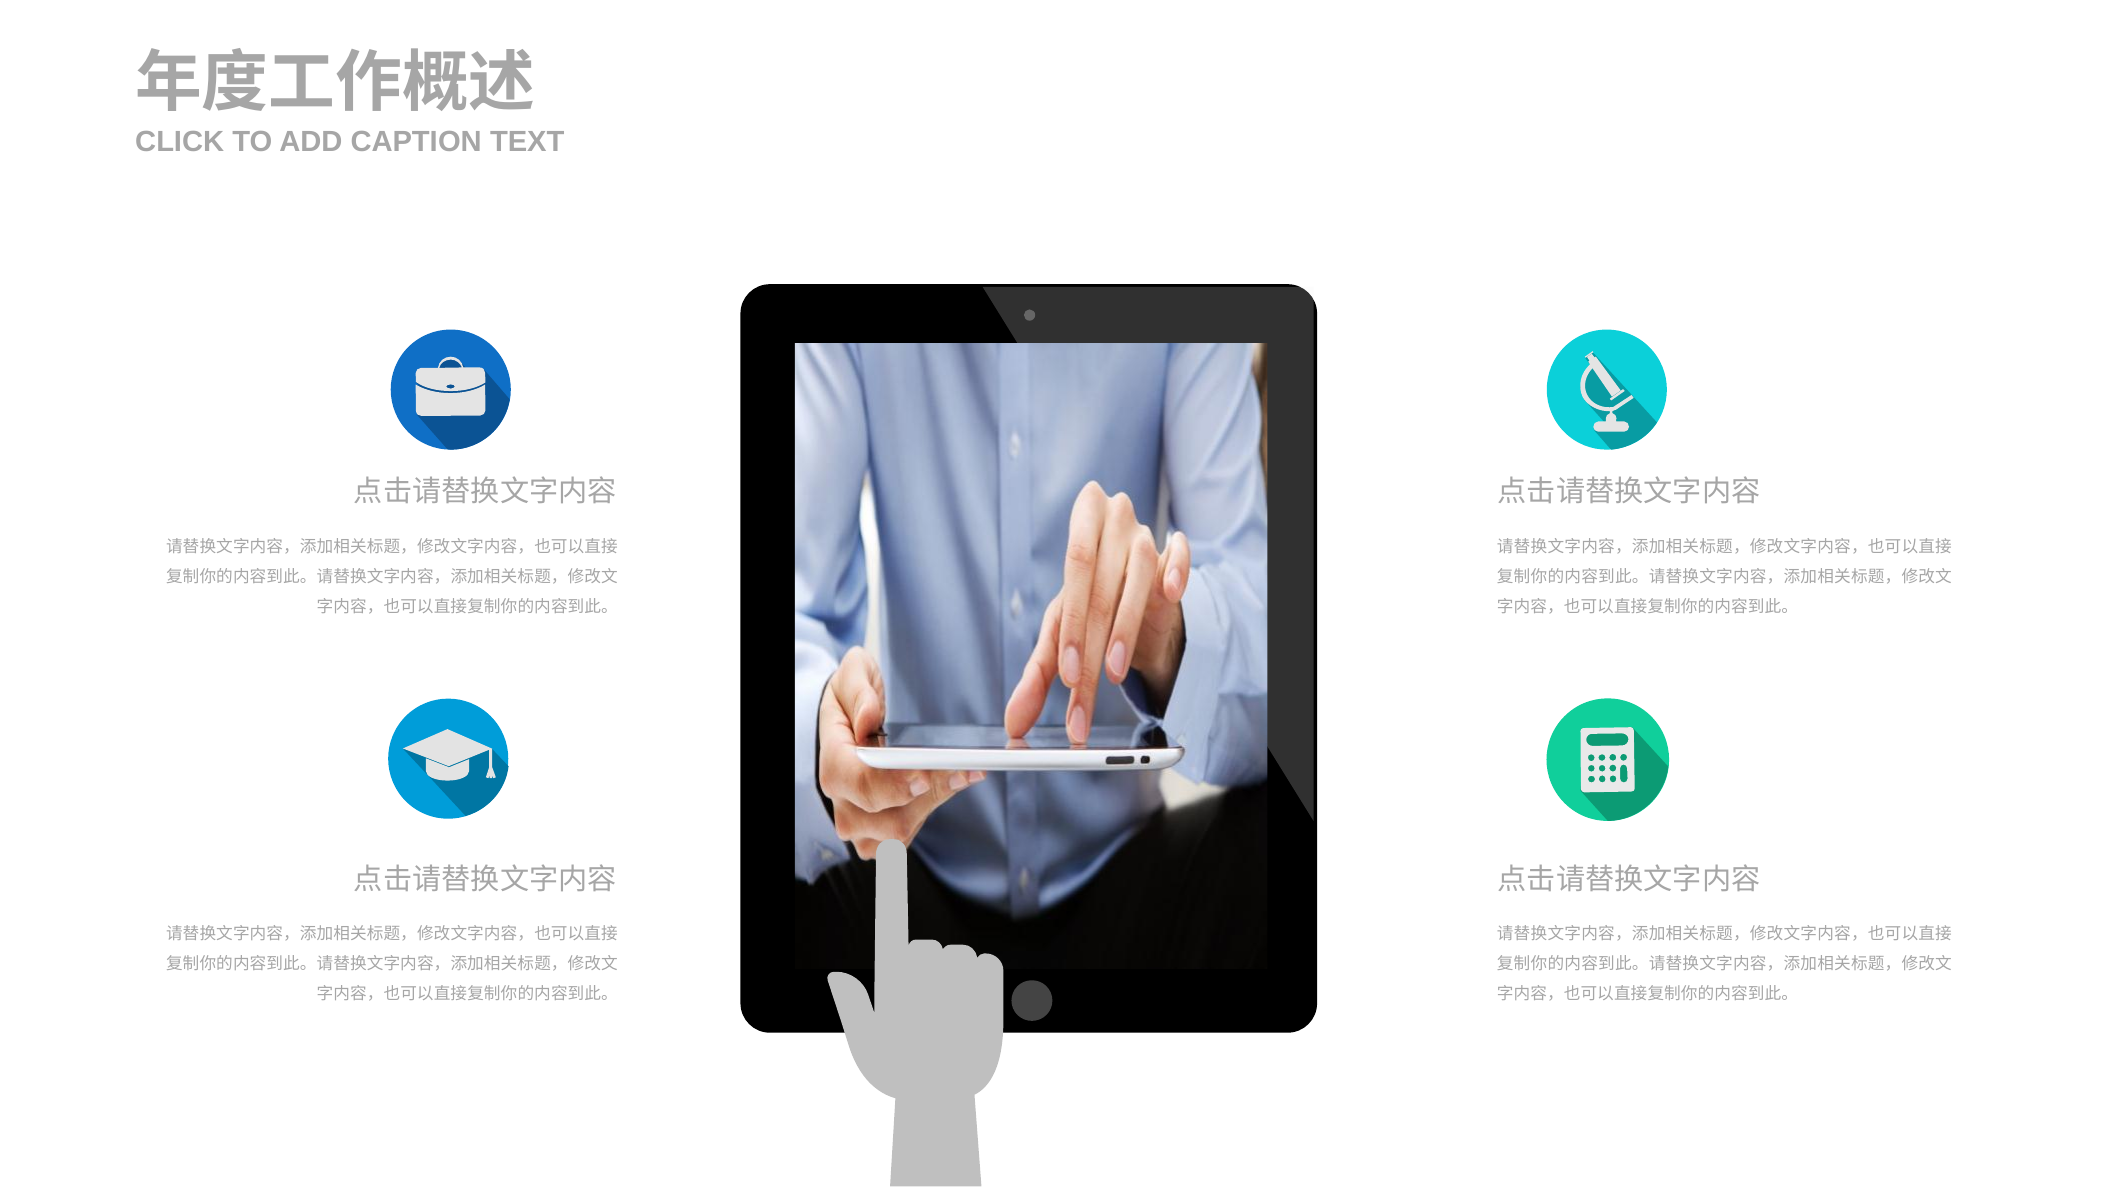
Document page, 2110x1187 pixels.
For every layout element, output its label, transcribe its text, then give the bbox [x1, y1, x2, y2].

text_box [1546, 329, 1667, 450]
text_box 点击请替换文字内容 [353, 472, 618, 508]
text_box 点击请替换文字内容 [1497, 860, 1762, 896]
text_box 点击请替换文字内容 [353, 860, 618, 896]
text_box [1546, 698, 1670, 821]
text_box 请替换文字内容，添加相关标题，修改文字内容，也可以直接复制你的内容到此。请替换文字内容，添加相关标题，修改文字内容，也可以直接复制你的内容到此。 [1496, 525, 1953, 616]
text_box 请替换文字内容，添加相关标题，修改文字内容，也可以直接复制你的内容到此。请替换文字内容，添加相关标题，修改文字内容，也可以直接复制你的内容到此。 [156, 912, 619, 1003]
text_box 点击请替换文字内容 [1497, 472, 1762, 508]
text_box 年度工作概述 [135, 38, 596, 119]
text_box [740, 284, 1318, 1033]
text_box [390, 329, 511, 450]
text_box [388, 698, 509, 819]
text_box 请替换文字内容，添加相关标题，修改文字内容，也可以直接复制你的内容到此。请替换文字内容，添加相关标题，修改文字内容，也可以直接复制你的内容到此。 [156, 525, 619, 616]
text_box 请替换文字内容，添加相关标题，修改文字内容，也可以直接复制你的内容到此。请替换文字内容，添加相关标题，修改文字内容，也可以直接复制你的内容到此。 [1496, 912, 1953, 1003]
text_box CLICK TO ADD CAPTION TEXT [135, 122, 596, 158]
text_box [827, 839, 1004, 1187]
